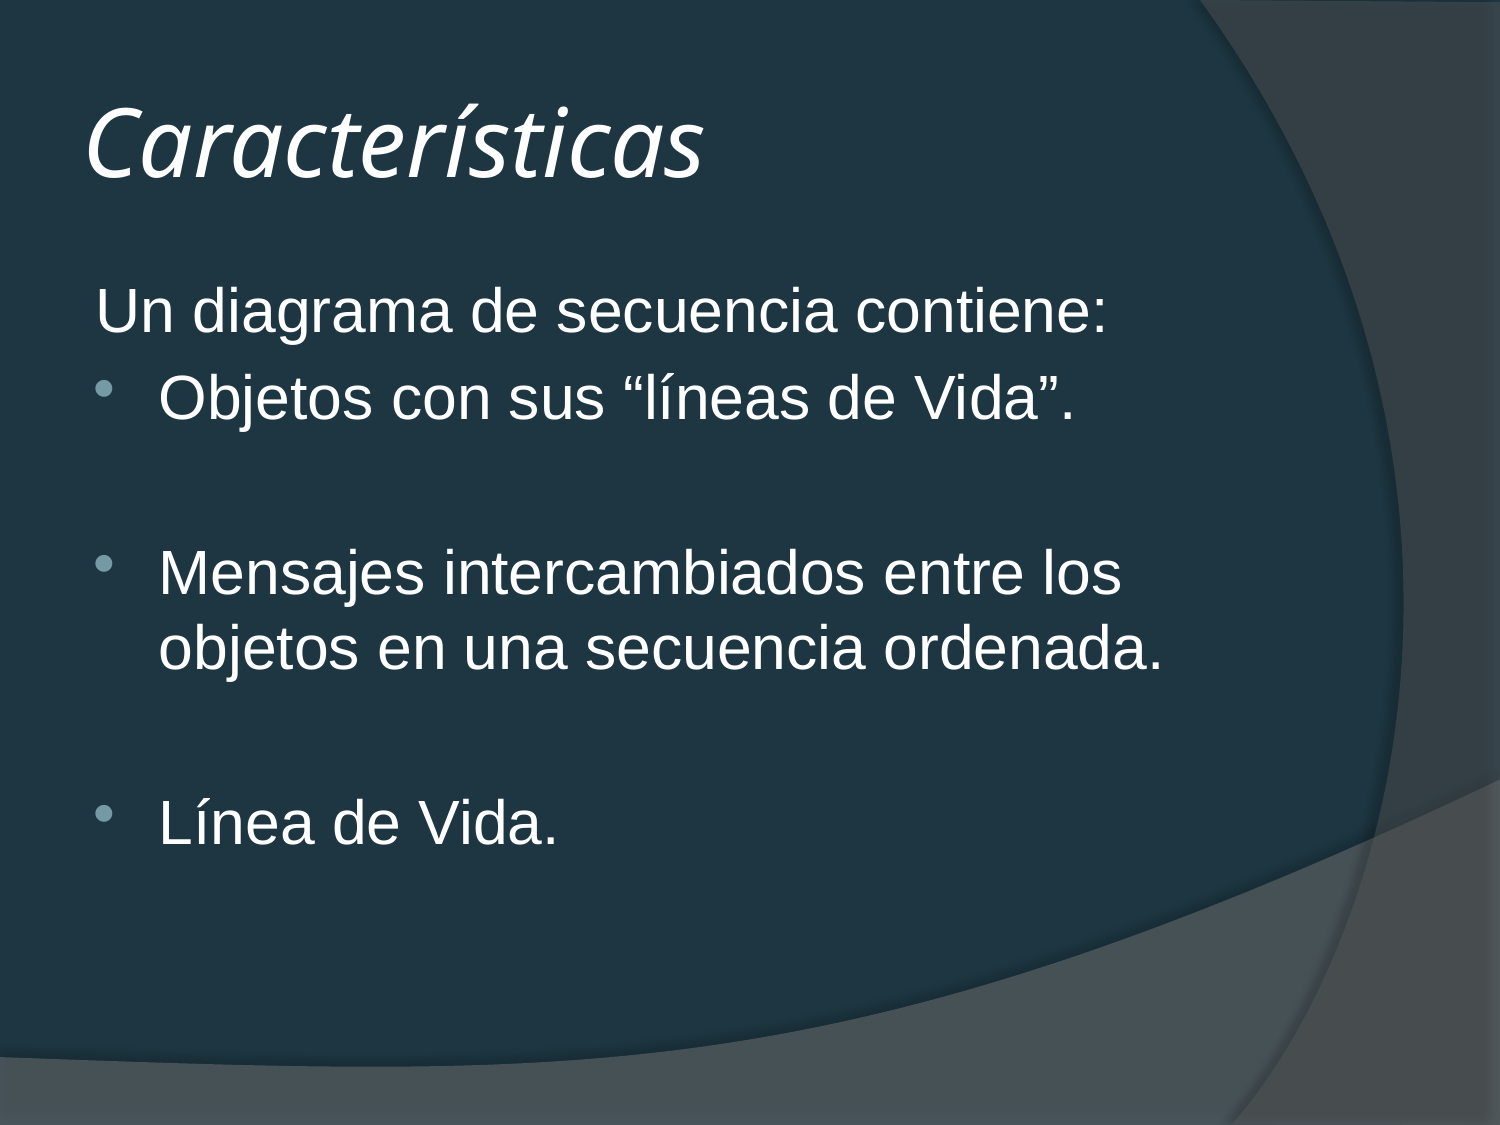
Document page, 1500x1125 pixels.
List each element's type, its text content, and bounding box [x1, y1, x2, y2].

title Características [75, 45, 1300, 233]
list Un diagrama de secuencia contiene: Objetos con sus “líneas de Vida”. Mensajes intercambiados entre los objetos en una secuencia ordenada. Línea de Vida. [75, 262, 1300, 1005]
